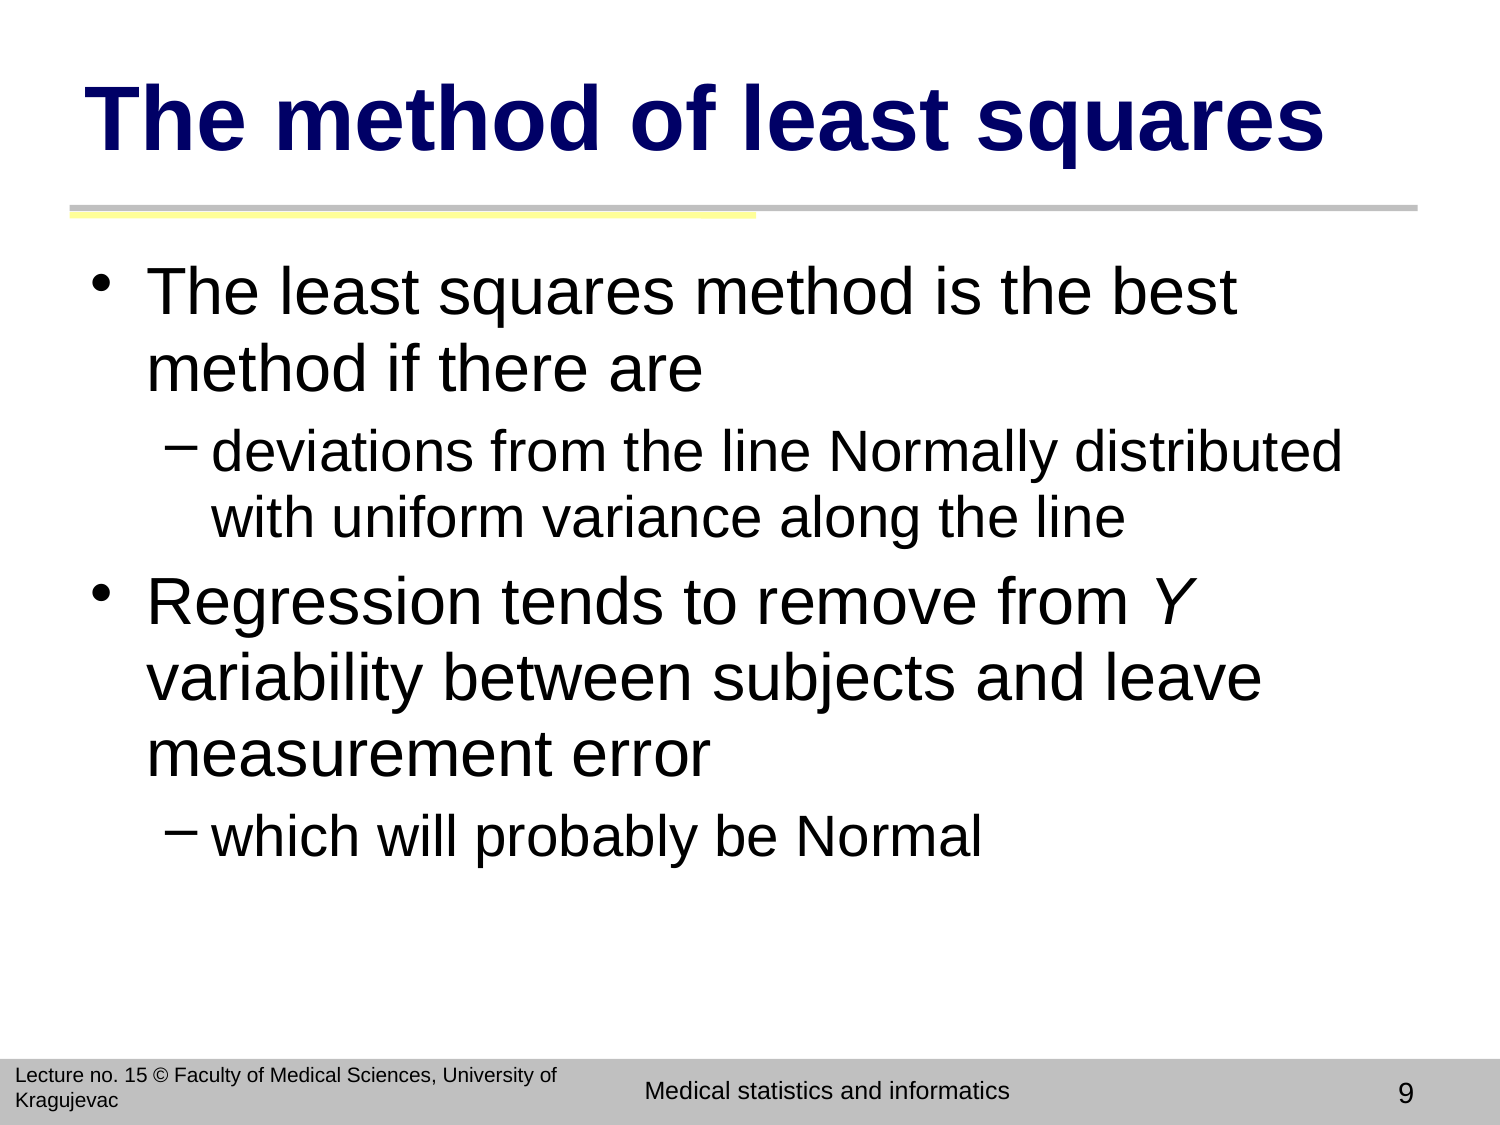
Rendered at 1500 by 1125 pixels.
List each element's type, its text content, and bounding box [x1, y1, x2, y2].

slide_number 9 [1164, 1066, 1430, 1125]
slide_number Lecture no. 15 © Faculty of Medical Sciences, University of Kragujevac [0, 1053, 616, 1108]
title The method of least squares [69, 19, 1426, 208]
list The least squares method is the best method if there are deviations from the line Normally distributed with uniform variance along the line Regression tends to remove from Y variability between subjects and leave measurement error which will probably be Normal [74, 246, 1426, 1023]
footer Medical statistics and informatics [512, 1066, 1144, 1125]
